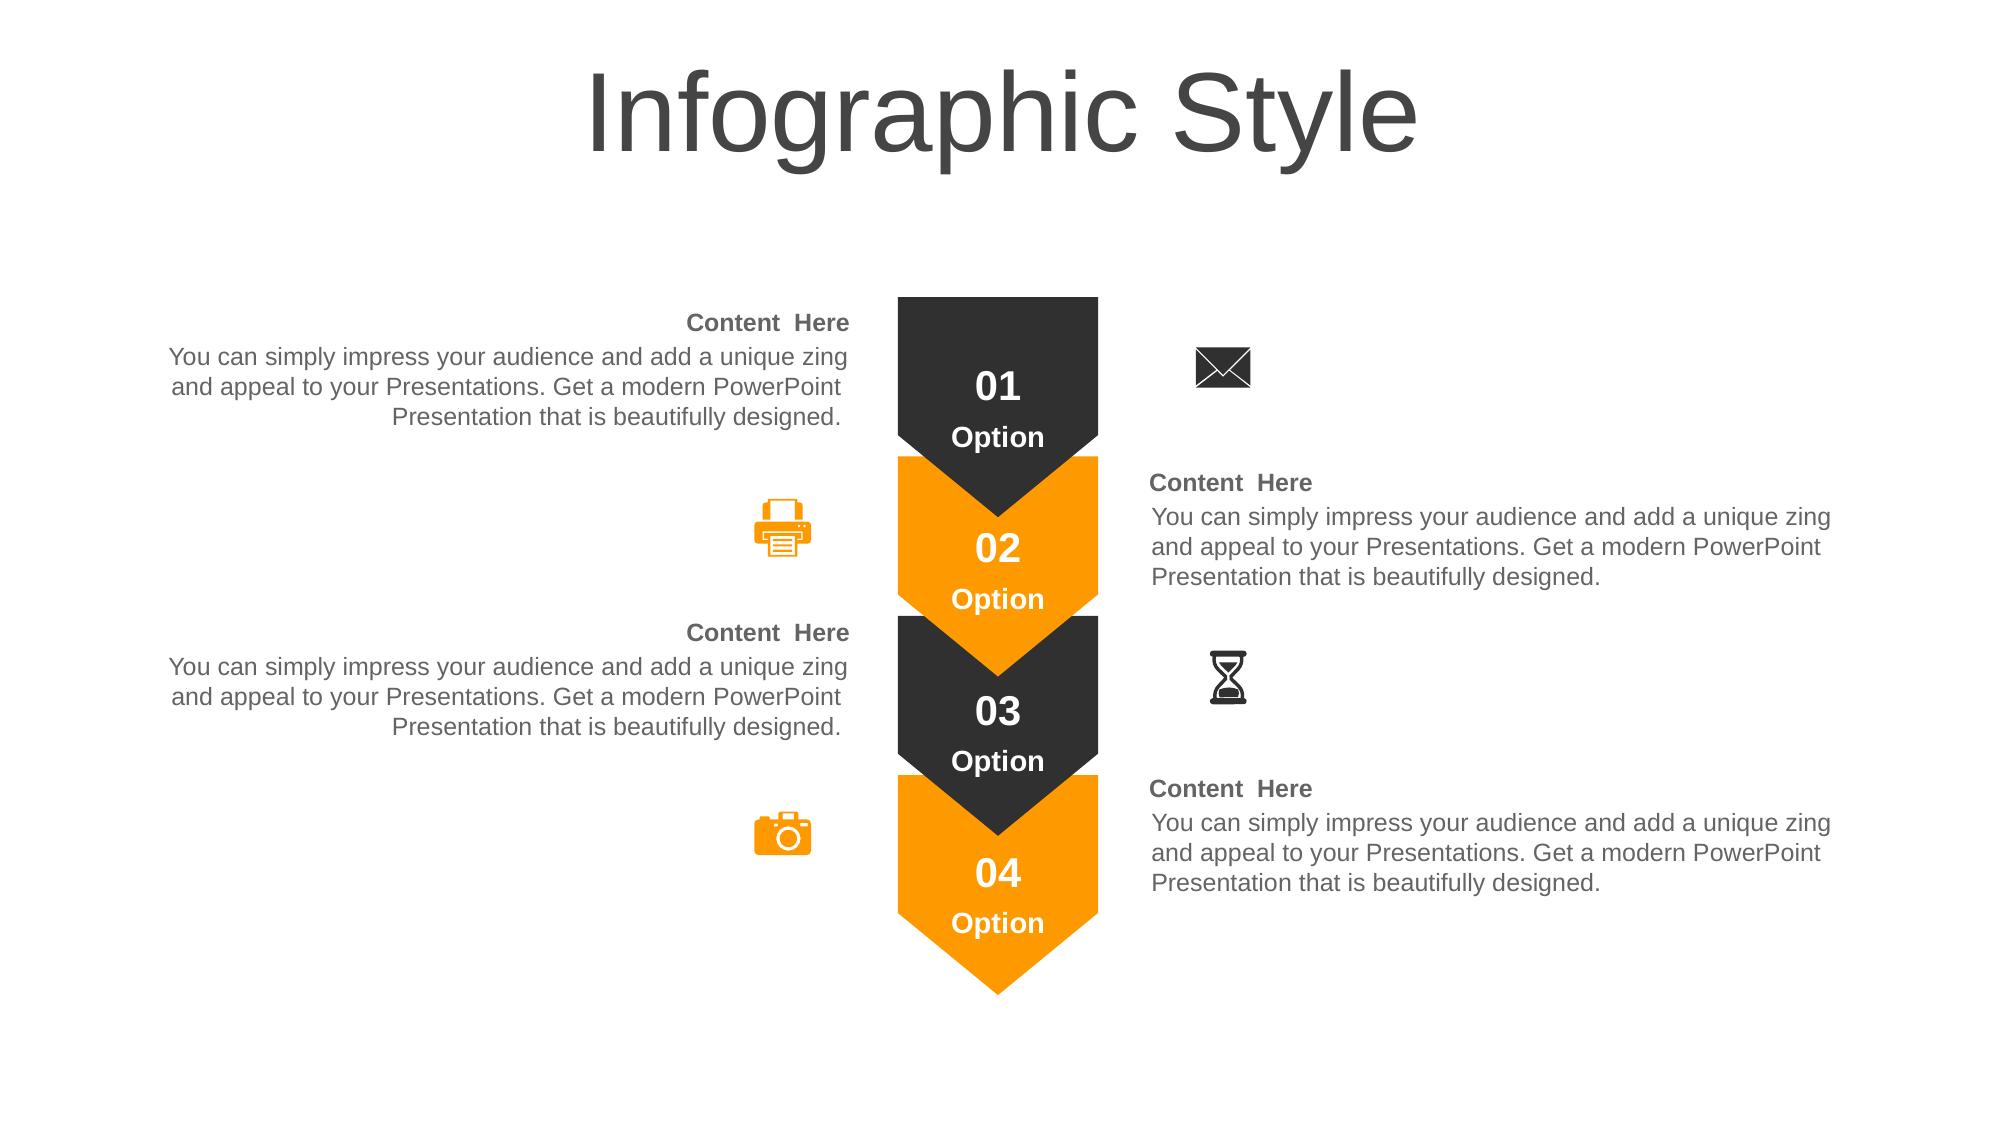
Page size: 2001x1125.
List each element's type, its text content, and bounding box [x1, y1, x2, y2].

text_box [916, 837, 1080, 948]
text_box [897, 297, 1099, 996]
text_box [753, 497, 813, 558]
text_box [916, 675, 1080, 786]
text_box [1134, 764, 1854, 905]
text_box [1192, 346, 1254, 389]
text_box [146, 608, 866, 749]
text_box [916, 351, 1080, 462]
text_box [1208, 649, 1248, 706]
text_box [753, 810, 813, 857]
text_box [916, 513, 1080, 624]
list Infographic Style [53, 55, 1952, 175]
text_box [146, 298, 866, 440]
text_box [1134, 458, 1854, 600]
